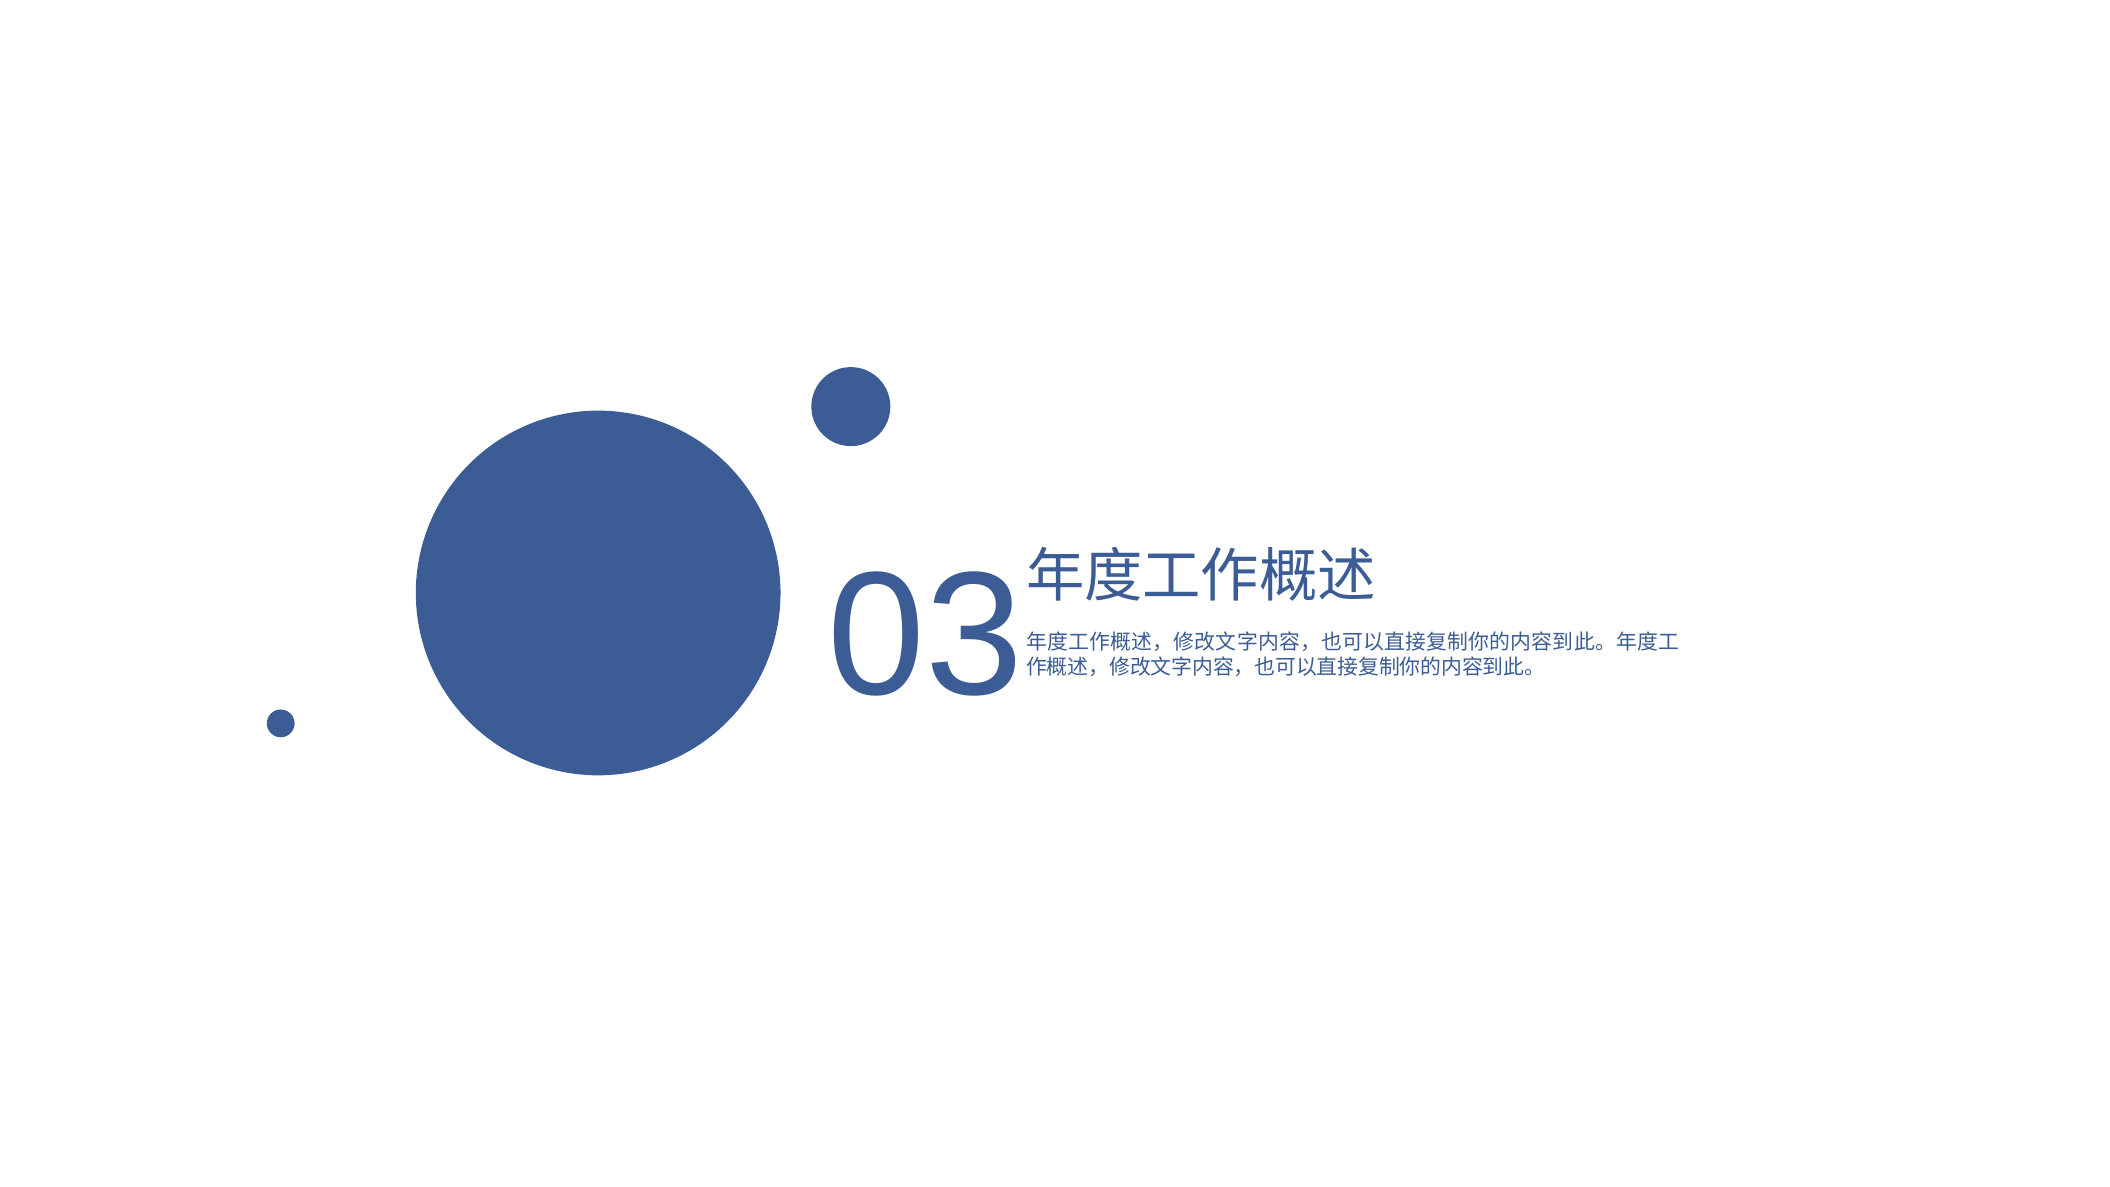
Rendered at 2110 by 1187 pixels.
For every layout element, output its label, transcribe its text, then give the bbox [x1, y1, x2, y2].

text_box 03 [780, 511, 1070, 737]
text_box [266, 709, 295, 738]
text_box [415, 410, 780, 776]
text_box [811, 367, 891, 447]
text_box 年度工作概述，修改文字内容，也可以直接复制你的内容到此。年度工作概述，修改文字内容，也可以直接复制你的内容到此。 [1026, 628, 1679, 679]
text_box 年度工作概述 [1026, 537, 1495, 609]
